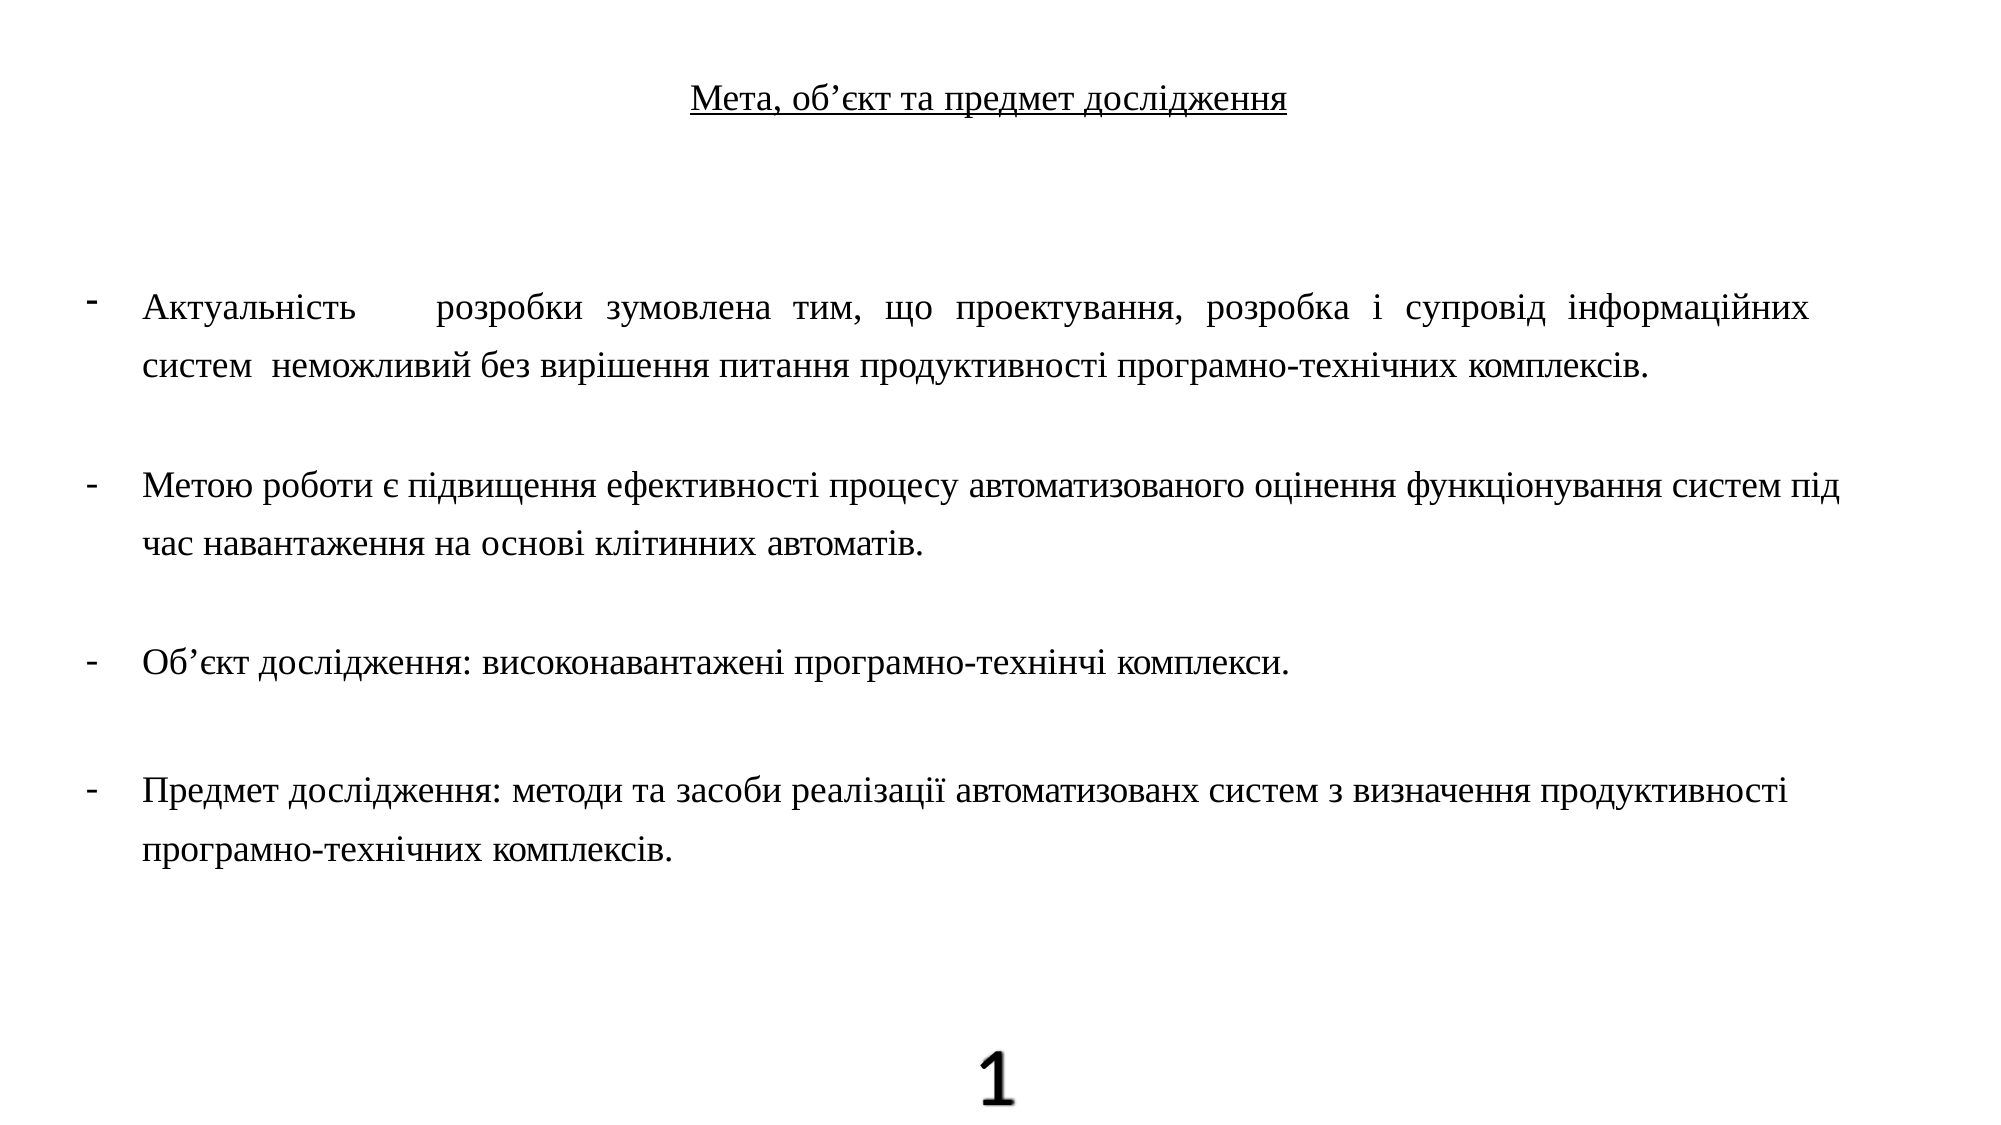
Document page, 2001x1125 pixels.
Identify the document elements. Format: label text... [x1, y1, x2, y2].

text_box [921, 997, 1092, 1125]
title Мета, об’єкт та предмет дослідження [535, 31, 1465, 262]
slide_number 1 [969, 1040, 1025, 1125]
text_box Актуальність розробки зумовлена тим, що проектування, розробка і супровід інформаційних систем неможливий без вирішення питання продуктивності програмно-технічних комплексів. Метою роботи є підвищення ефективності процесу автоматизованого оцінення функціонування систем під час навантаження на основі клітинних автоматів. Об’єкт дослідження: високонавантажені програмно-технінчі комплекси. Предмет дослідження: методи та засоби реалізації автоматизованх систем з визначення продуктивності програмно-технічних комплексів. [83, 268, 1886, 869]
